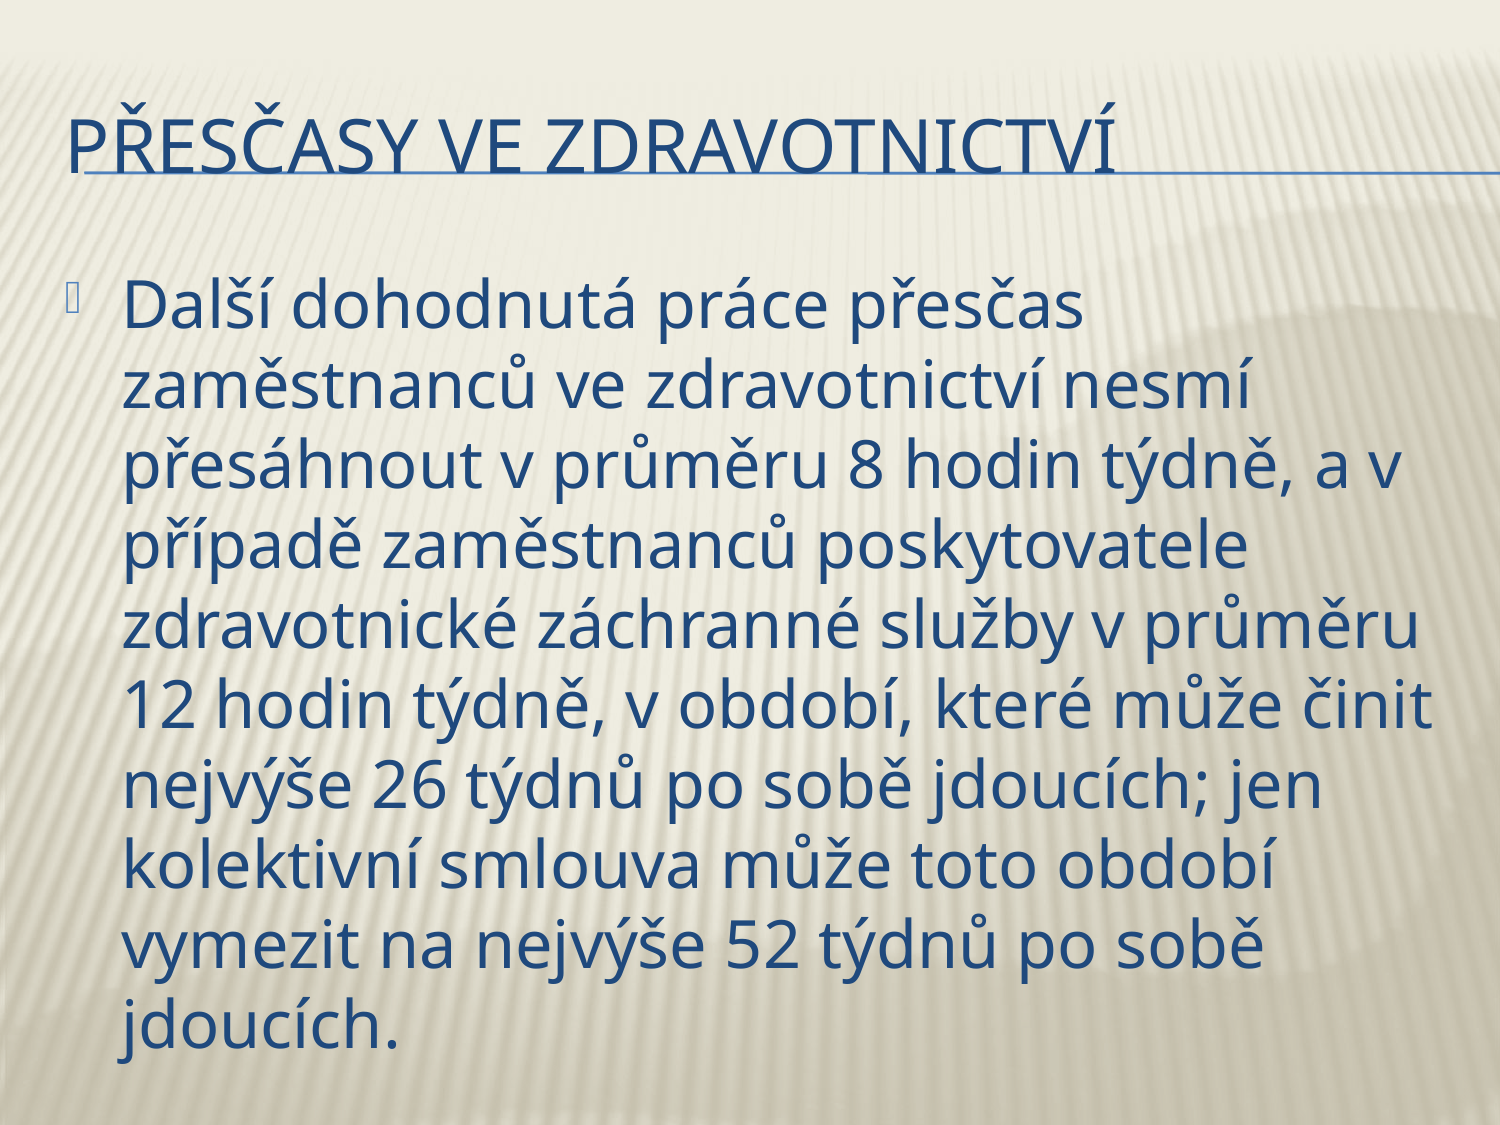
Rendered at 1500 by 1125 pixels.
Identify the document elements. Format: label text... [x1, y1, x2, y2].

title PřesČasy ve zdravotnictví [50, 75, 1475, 213]
list Další dohodnutá práce přesčas zaměstnanců ve zdravotnictví nesmí přesáhnout v průměru 8 hodin týdně, a v případě zaměstnanců poskytovatele zdravotnické záchranné služby v průměru 12 hodin týdně, v období, které může činit nejvýše 26 týdnů po sobě jdoucích; jen kolektivní smlouva může toto období vymezit na nejvýše 52 týdnů po sobě jdoucích. [50, 254, 1475, 998]
